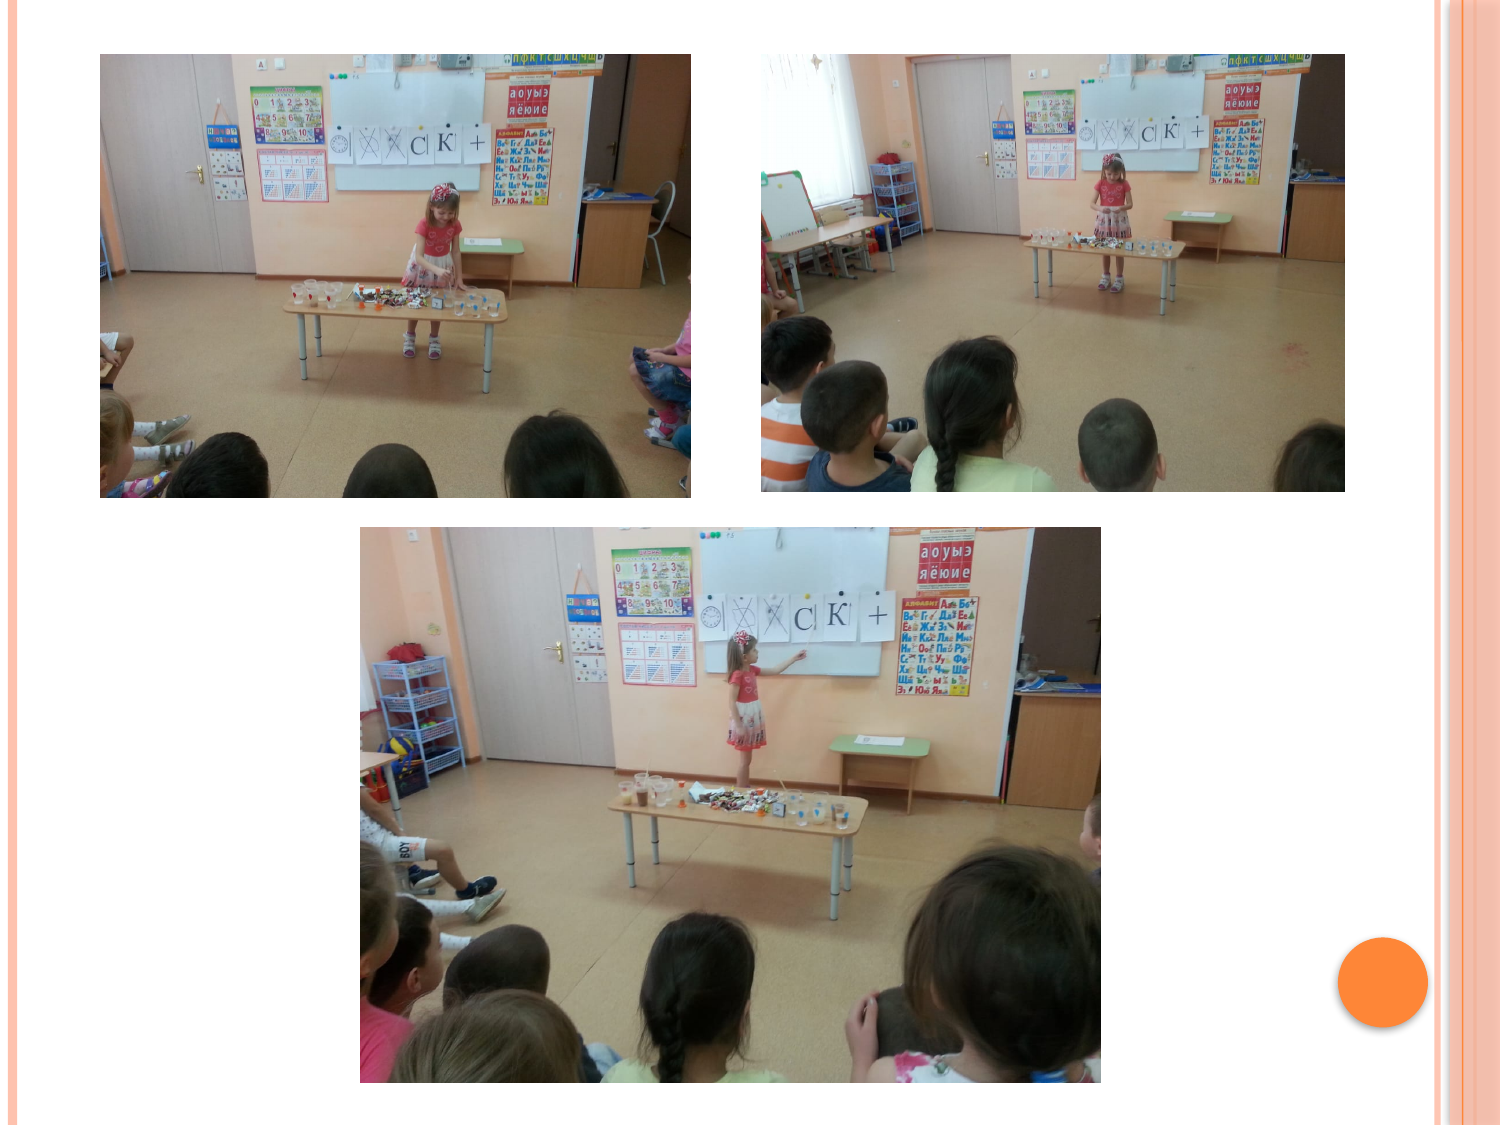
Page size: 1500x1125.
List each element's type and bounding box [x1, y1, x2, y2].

picture [99, 54, 692, 498]
picture [359, 526, 1101, 1083]
picture [761, 54, 1345, 493]
